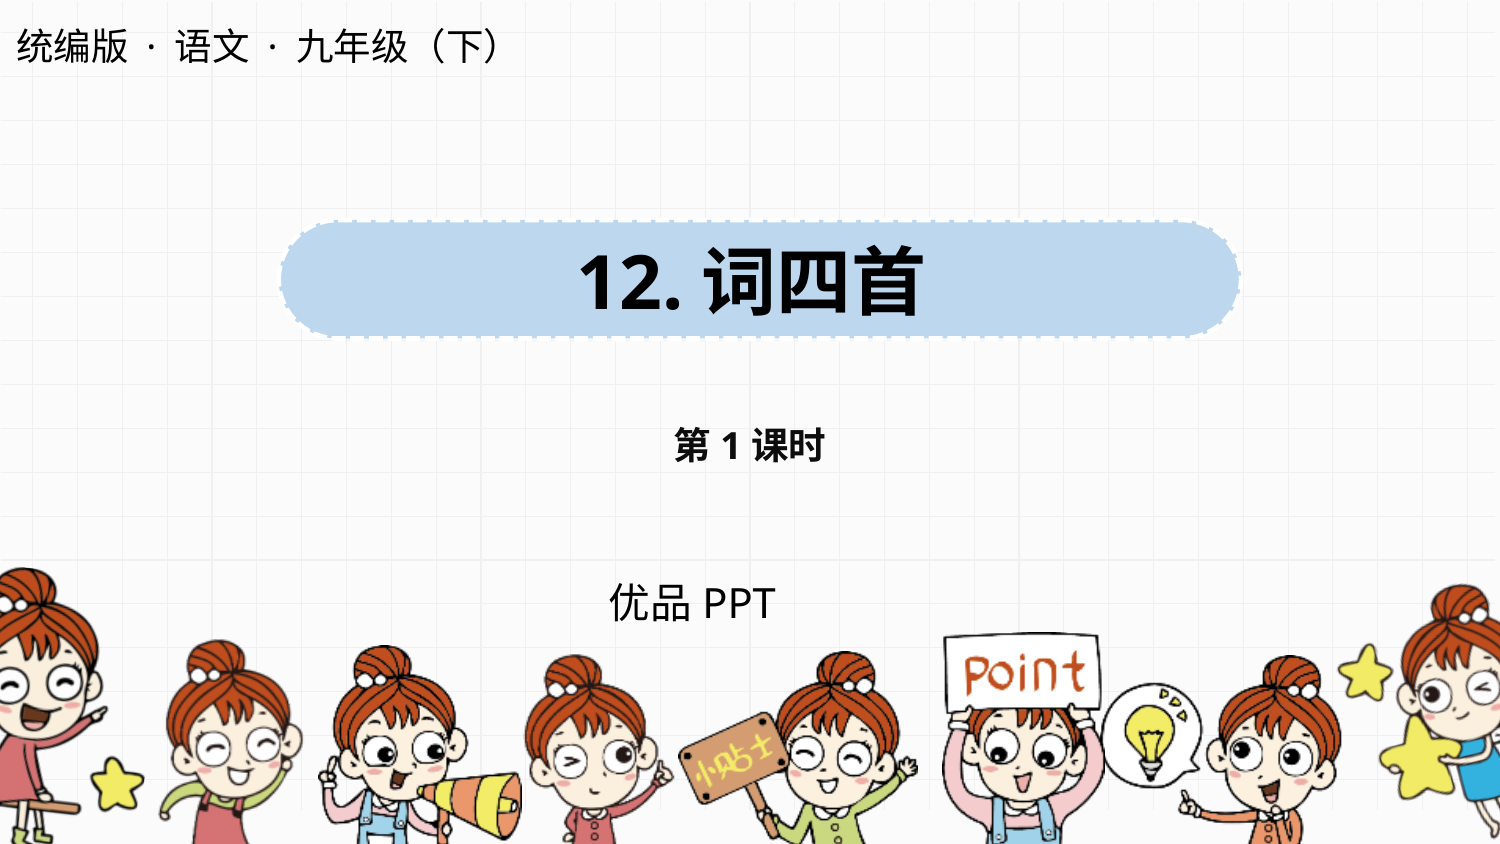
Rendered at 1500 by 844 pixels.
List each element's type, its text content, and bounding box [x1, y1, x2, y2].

picture [942, 557, 1500, 844]
text_box 优品PPT [593, 564, 904, 635]
text_box 12.词四首 [277, 218, 1243, 340]
picture [0, 565, 918, 844]
text_box 第1课时 [298, 416, 1202, 473]
text_box 统编版 · 语文 · 九年级（下） [5, 17, 533, 74]
